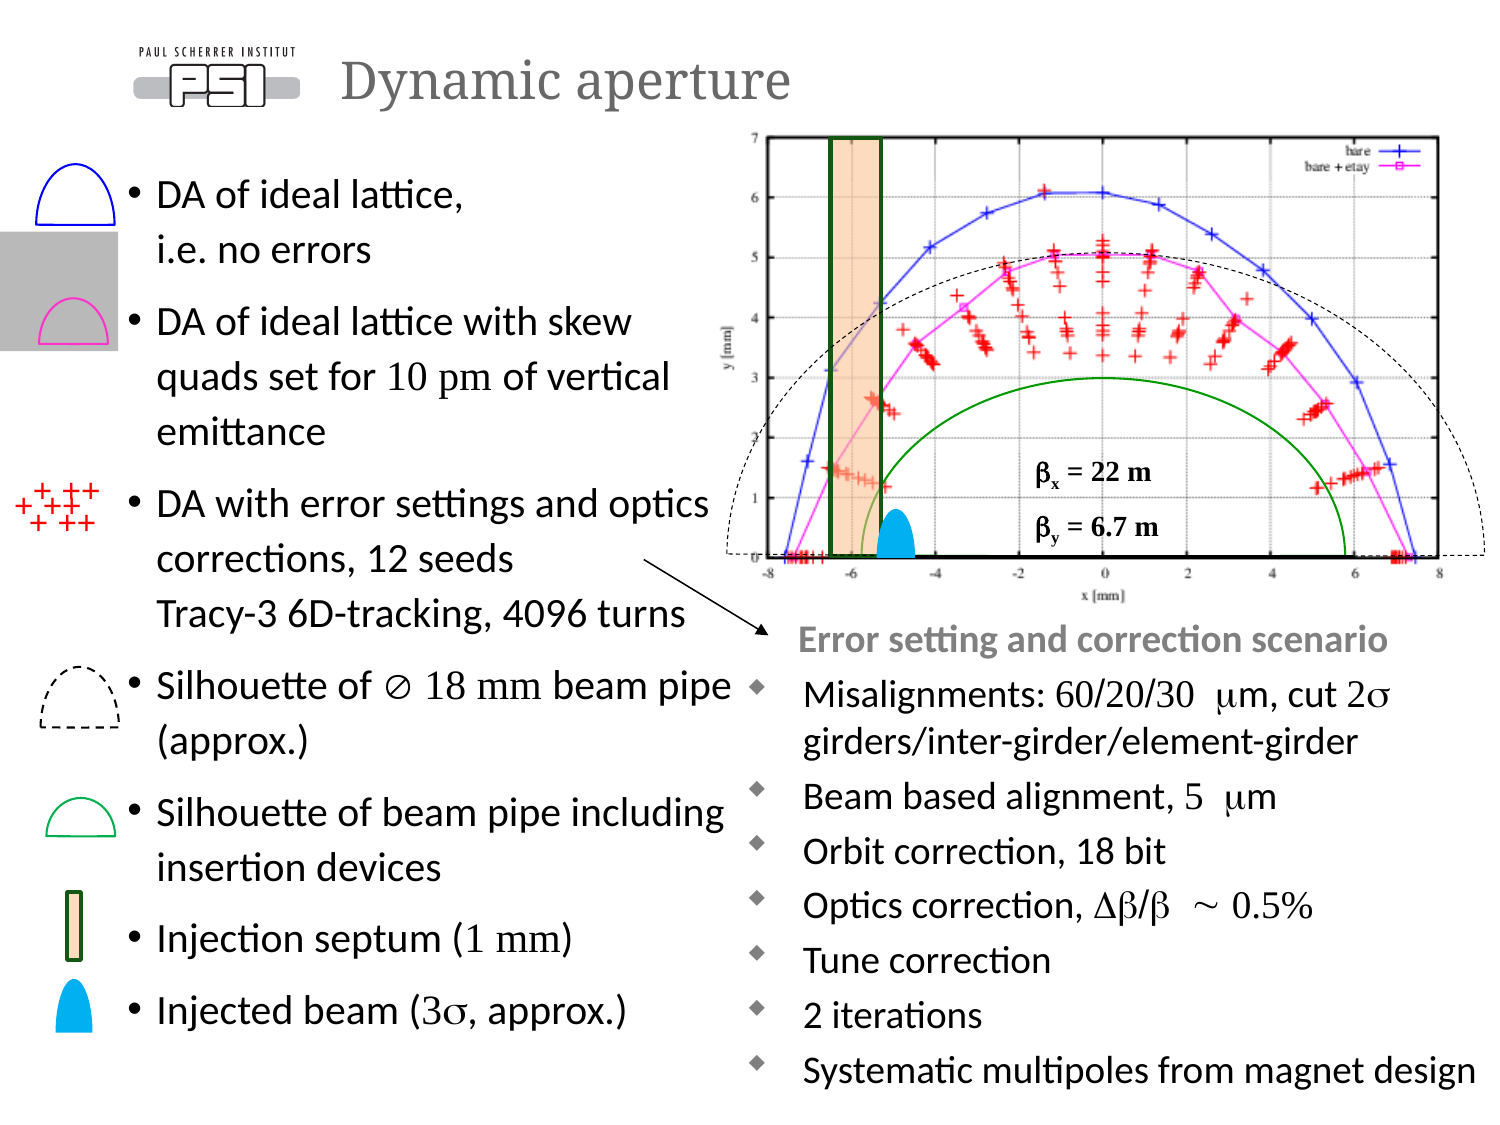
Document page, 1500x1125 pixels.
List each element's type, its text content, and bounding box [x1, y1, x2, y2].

text_box + ++ [0, 476, 97, 532]
title Dynamic aperture [340, 47, 1442, 132]
text_box [34, 162, 117, 227]
text_box + ++ [18, 461, 116, 517]
text_box + ++ [14, 493, 112, 549]
text_box [65, 890, 83, 962]
list DA of ideal lattice, i.e. no errors DA of ideal lattice with skew quads set for 10 pm of vertical emittance DA with error settings and optics corrections, 12 seeds Tracy-3 6D-tracking, 4096 turns Silhouette of  18 mm beam pipe (approx.) Silhouette of beam pipe including insertion devices Injection septum (1 mm) Injected beam (3s, approx.) [127, 162, 730, 1033]
text_box [38, 665, 122, 730]
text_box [643, 559, 769, 636]
text_box [36, 296, 110, 347]
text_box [714, 125, 1485, 863]
text_box [53, 976, 95, 1035]
text_box [44, 795, 118, 839]
text_box Error setting and correction scenario Misalignments: 60/20/30 mm, cut 2s girders/inter-girder/element-girder Beam based alignment, 5 mm Orbit correction, 18 bit Optics correction, Db/b  0.5% Tune correction 2 iterations Systematic multipoles from magnet design [730, 606, 1500, 1108]
